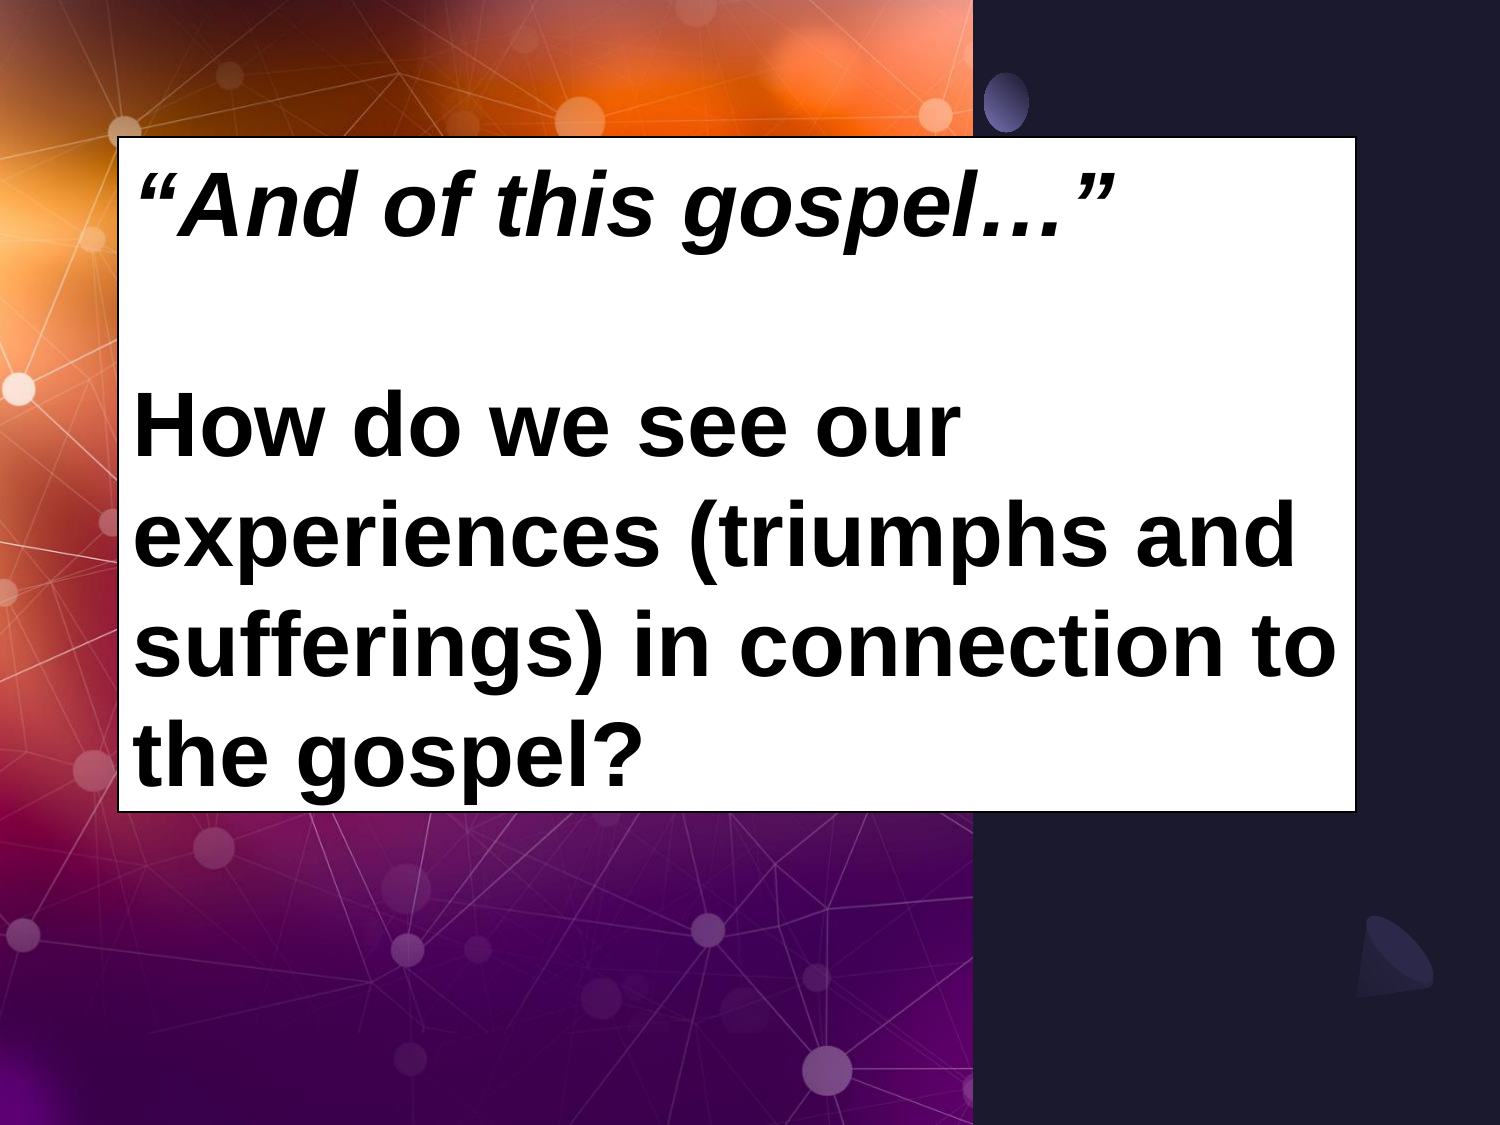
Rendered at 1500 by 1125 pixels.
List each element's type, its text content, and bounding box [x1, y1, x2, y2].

picture [0, 0, 973, 1125]
text_box “And of this gospel…” How do we see our experiences (triumphs and sufferings) in connection to the gospel? [973, 136, 1357, 813]
